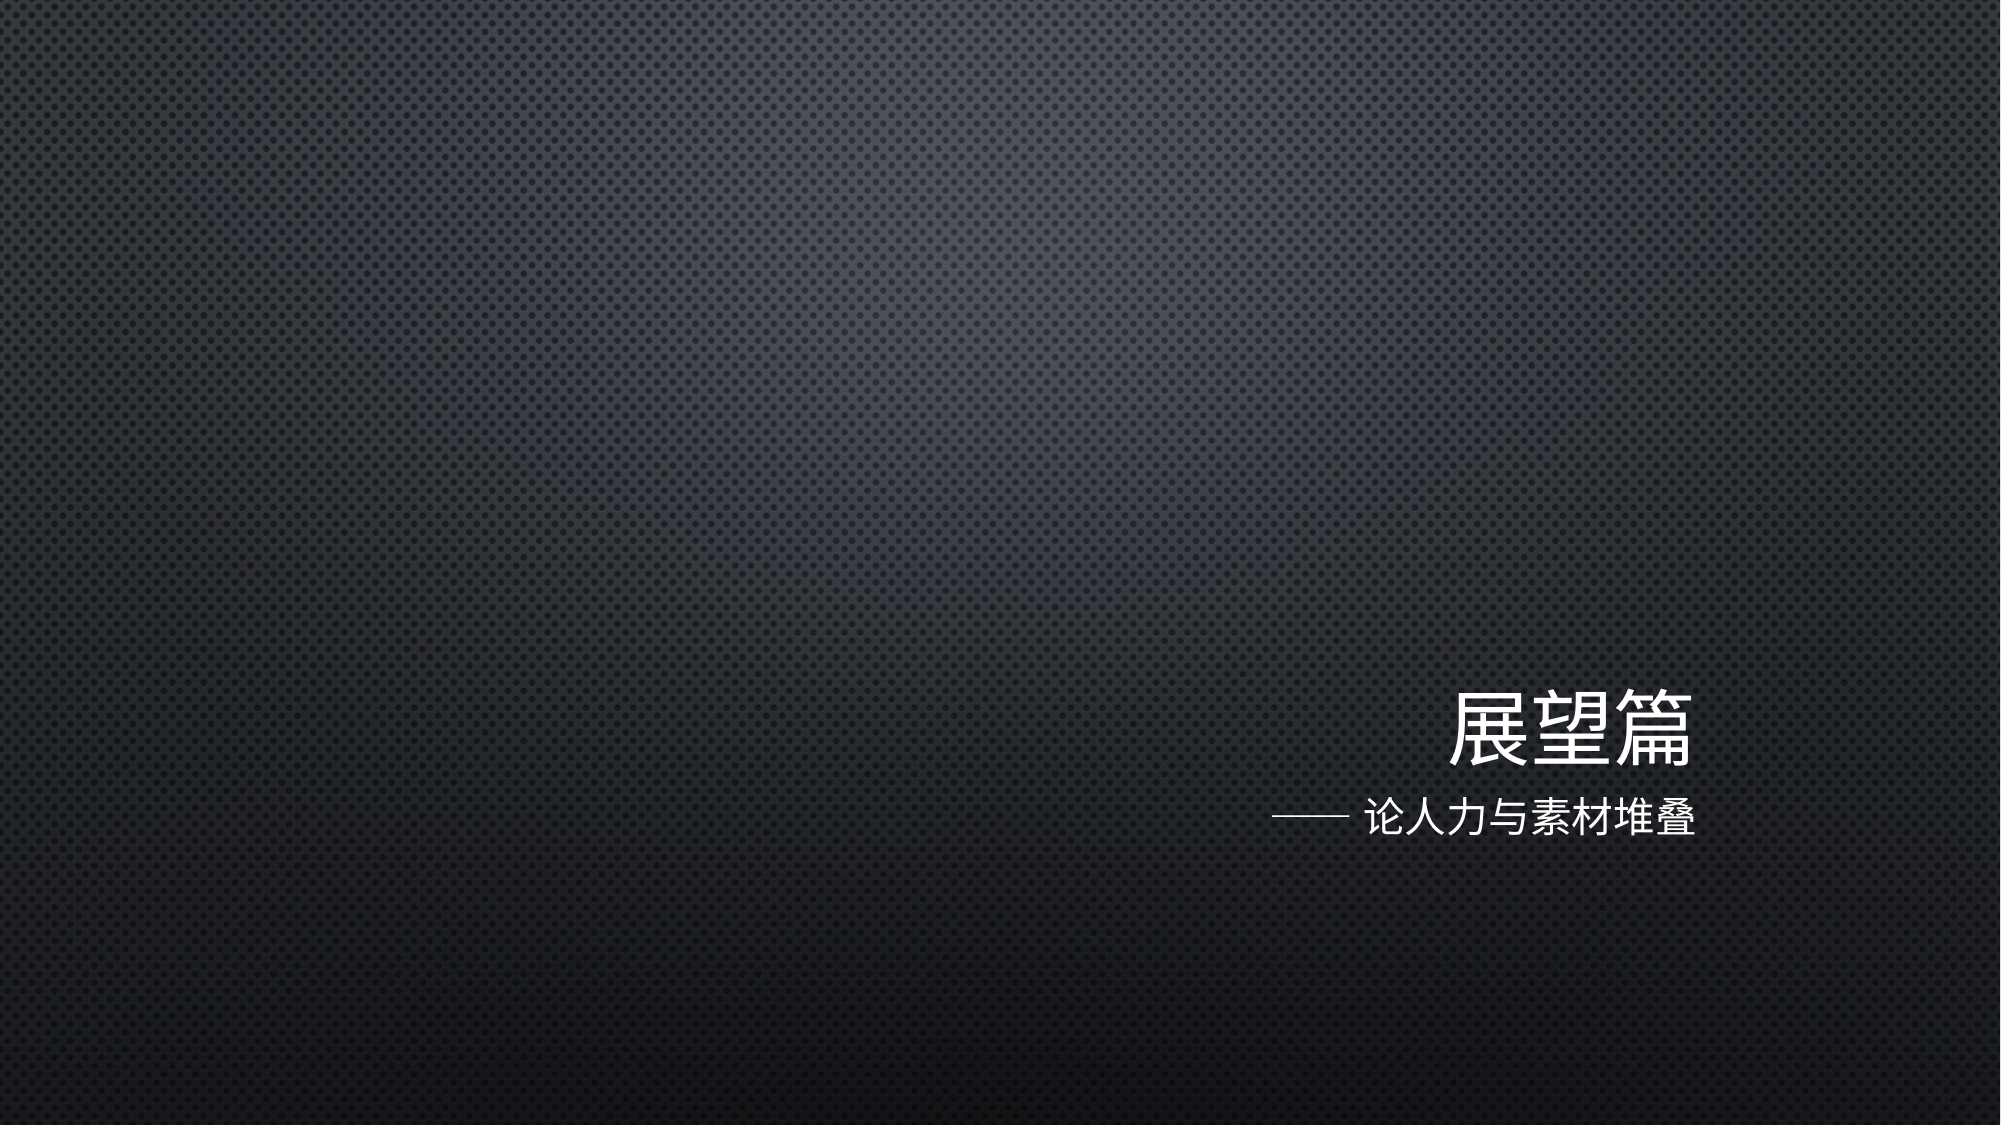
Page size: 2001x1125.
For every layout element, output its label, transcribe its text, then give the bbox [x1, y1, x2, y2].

list ——论人力与素材堆叠 [287, 783, 1713, 925]
title 展望篇 [287, 542, 1713, 783]
